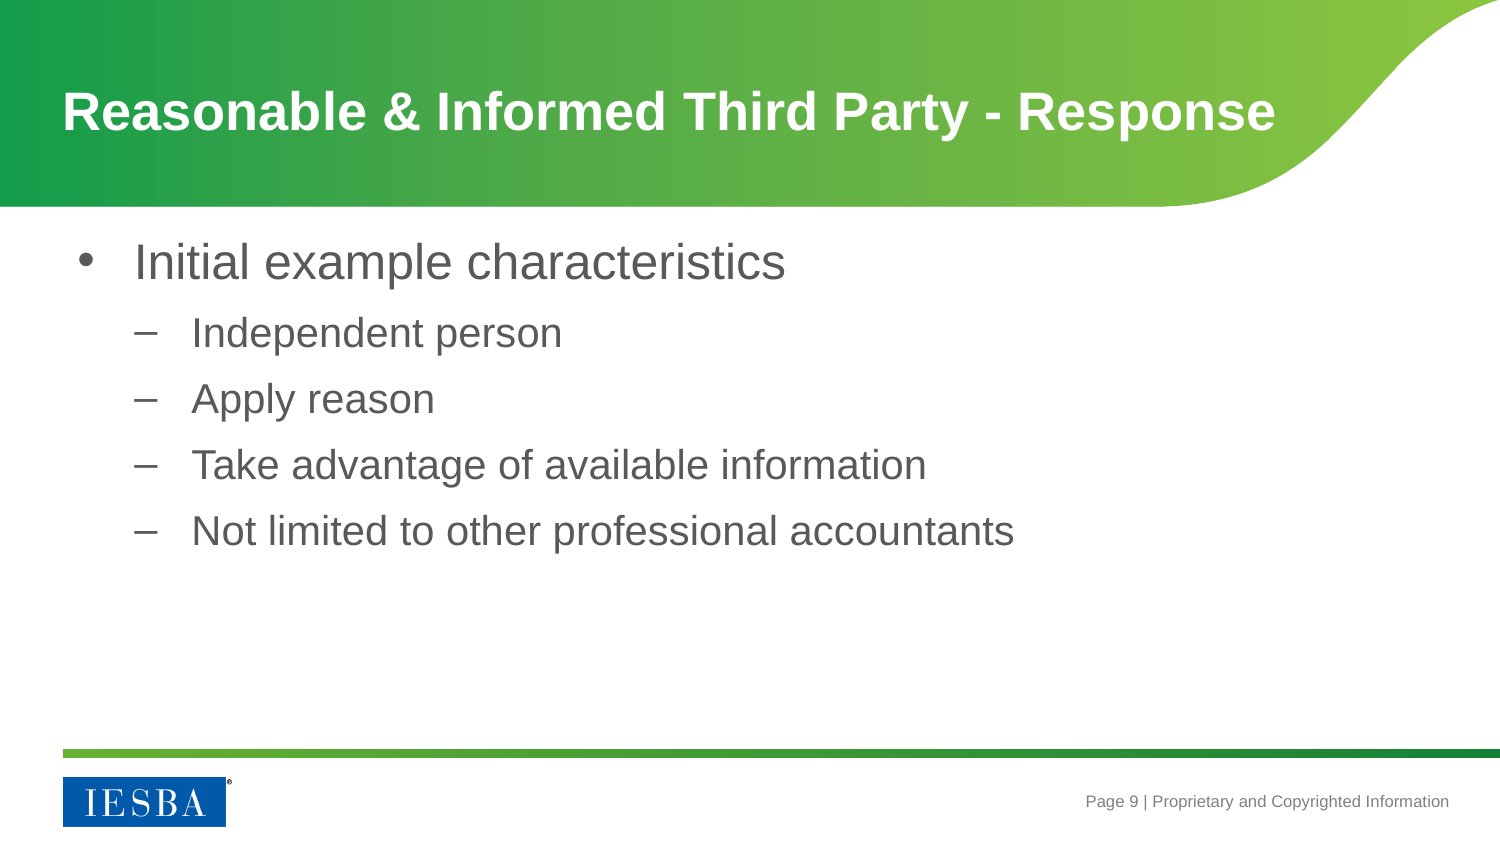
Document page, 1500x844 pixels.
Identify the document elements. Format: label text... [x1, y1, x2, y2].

title Reasonable & Informed Third Party - Response [62, 75, 1475, 142]
list Initial example characteristics Independent person Apply reason Take advantage of available information Not limited to other professional accountants [62, 221, 1388, 725]
picture [0, 0, 1500, 207]
picture [63, 777, 232, 827]
